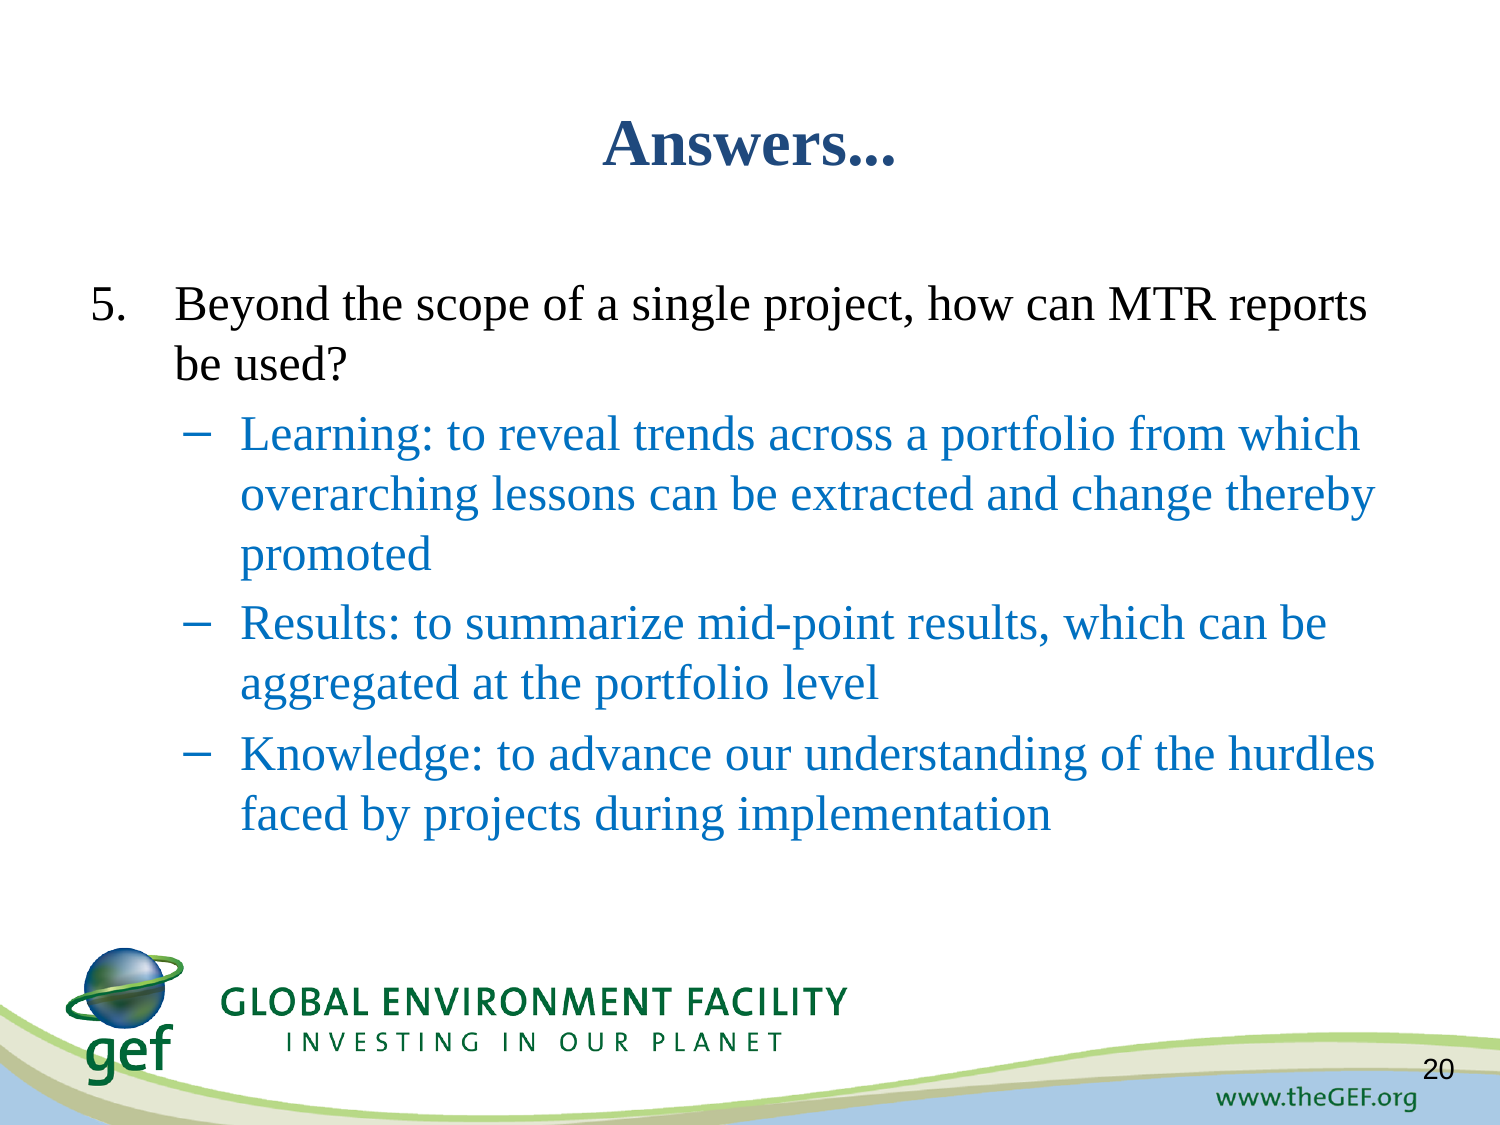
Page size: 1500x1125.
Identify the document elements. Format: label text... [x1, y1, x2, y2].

slide_number 20 [1407, 1042, 1500, 1103]
picture [0, 920, 1500, 1125]
list Beyond the scope of a single project, how can MTR reports be used? Learning: to reveal trends across a portfolio from which overarching lessons can be extracted and change thereby promoted Results: to summarize mid-point results, which can be aggregated at the portfolio level Knowledge: to advance our understanding of the hurdles faced by projects during implementation [74, 262, 1426, 1006]
title Answers... [74, 44, 1426, 233]
